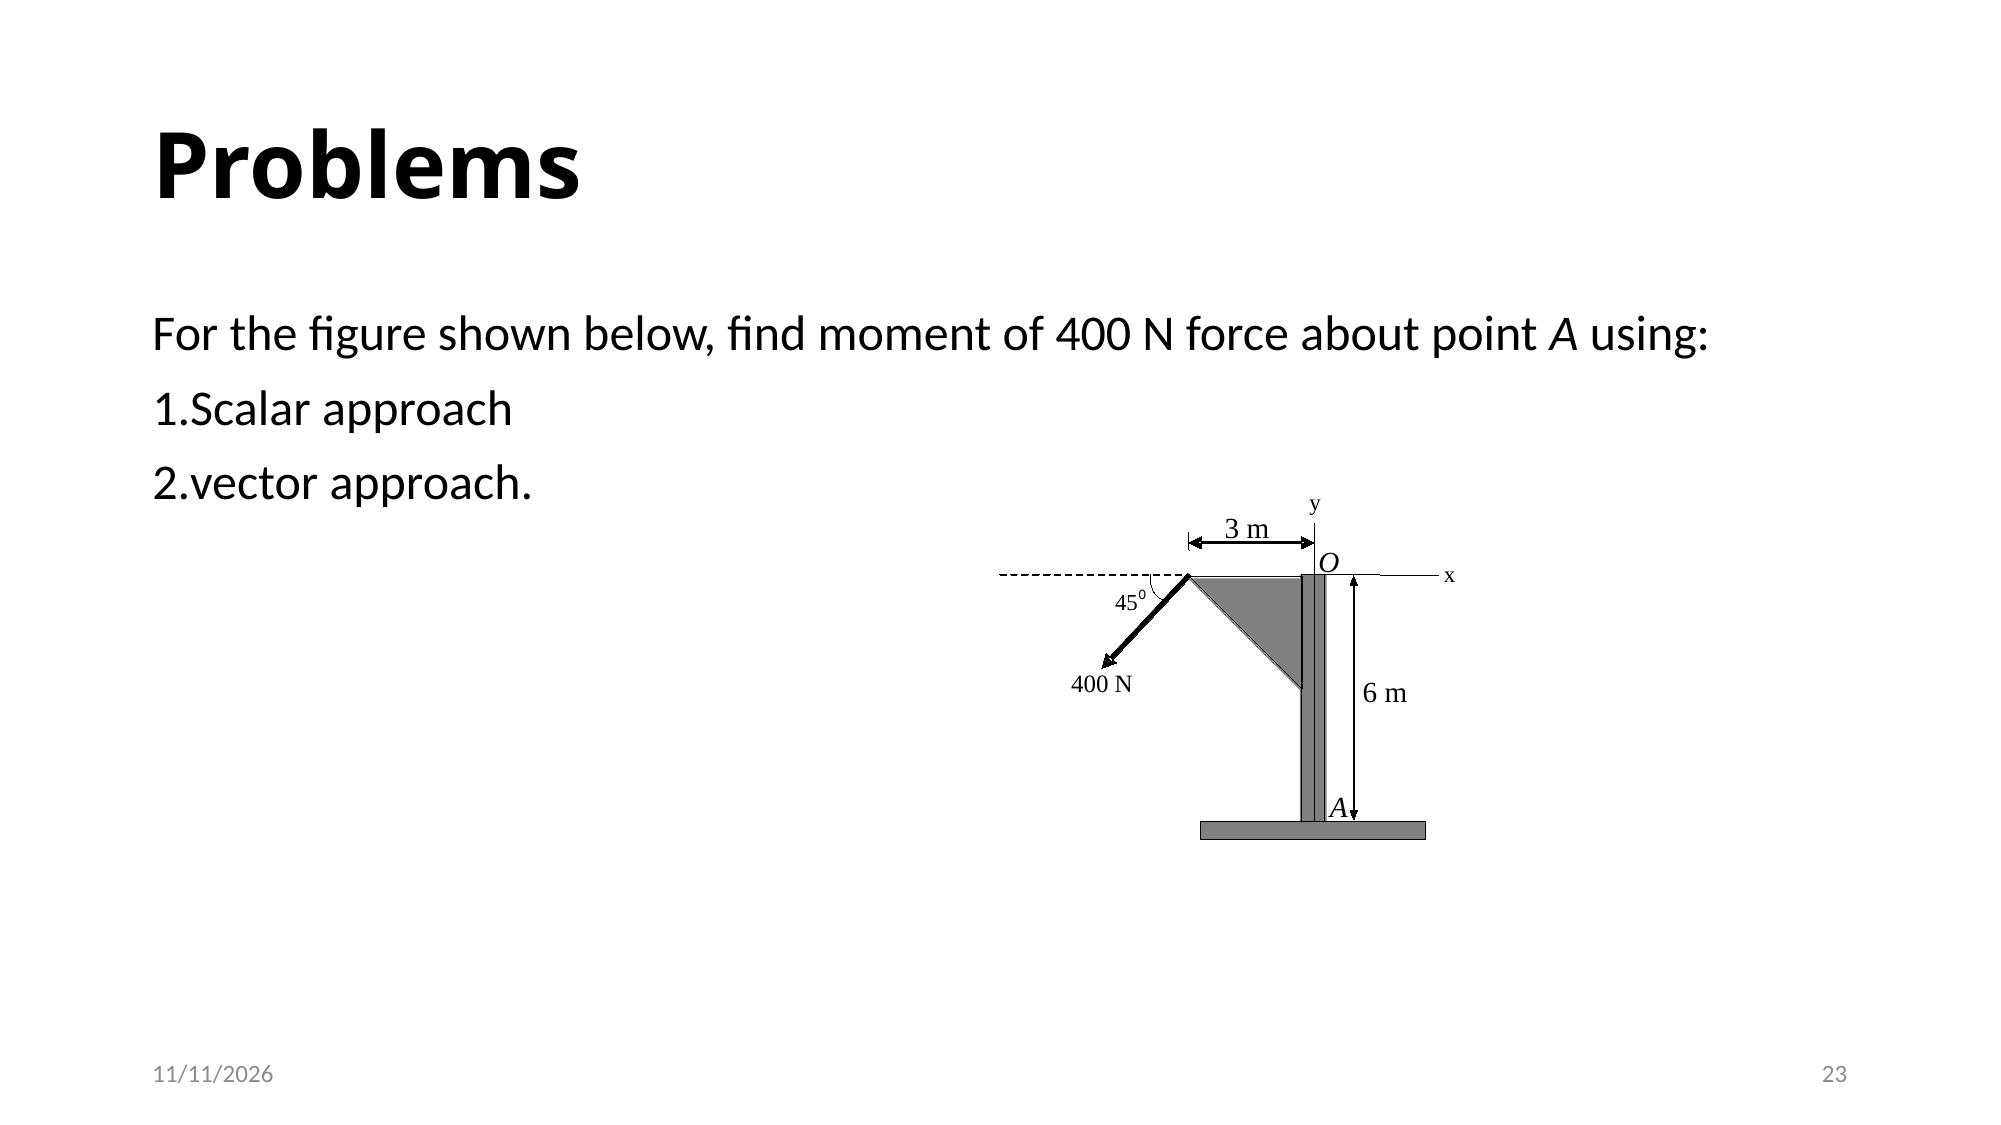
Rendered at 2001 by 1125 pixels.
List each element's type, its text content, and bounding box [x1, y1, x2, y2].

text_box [999, 487, 1503, 840]
title Problems [137, 59, 1863, 278]
slide_number 23 [1412, 1042, 1863, 1103]
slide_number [137, 1042, 588, 1103]
list For the figure shown below, find moment of 400 N force about point A using: Scalar approach vector approach. [137, 299, 1863, 1014]
